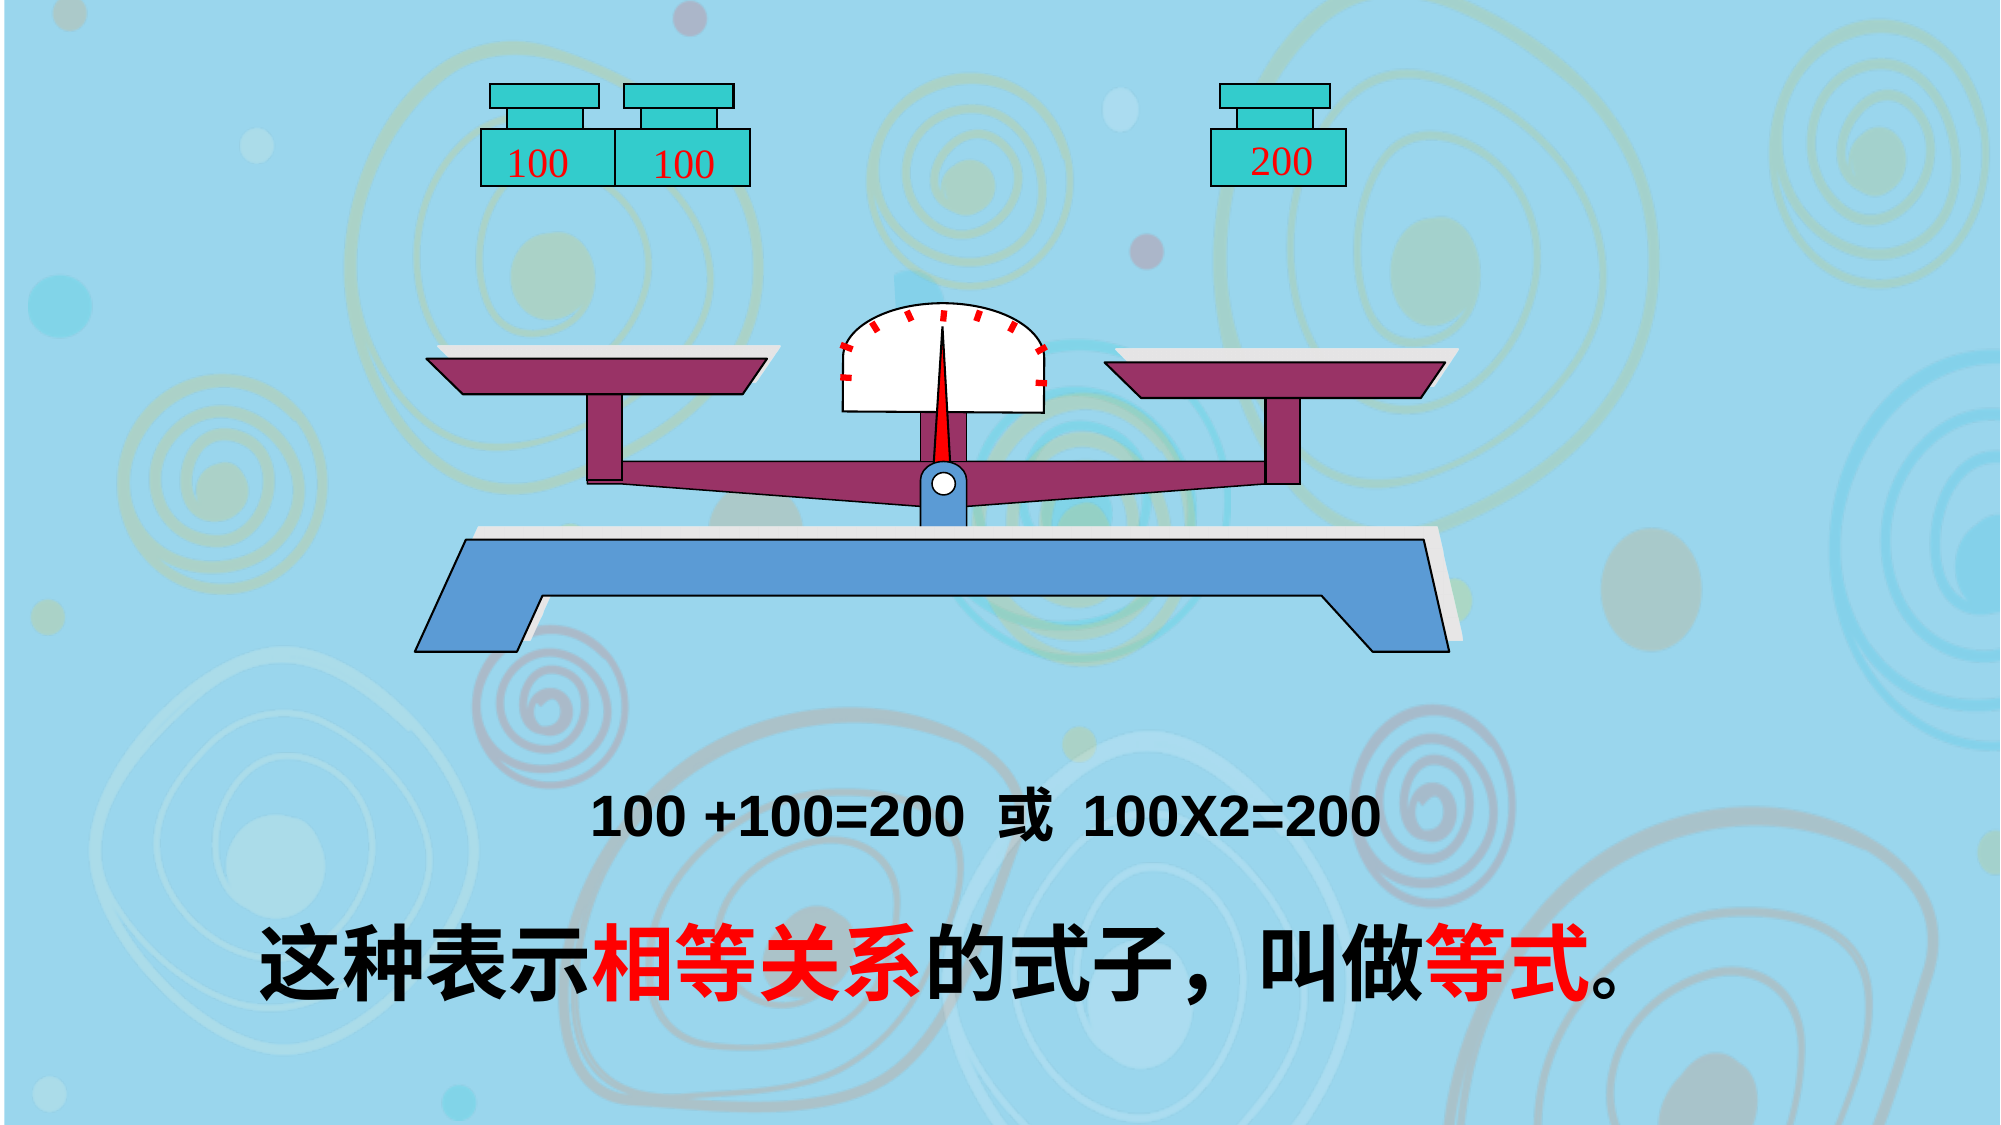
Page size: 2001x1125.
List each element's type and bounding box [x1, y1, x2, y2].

text_box [1211, 84, 1358, 192]
text_box [615, 84, 765, 196]
text_box [4, 0, 2000, 1125]
text_box [480, 84, 625, 194]
text_box [414, 304, 1450, 652]
